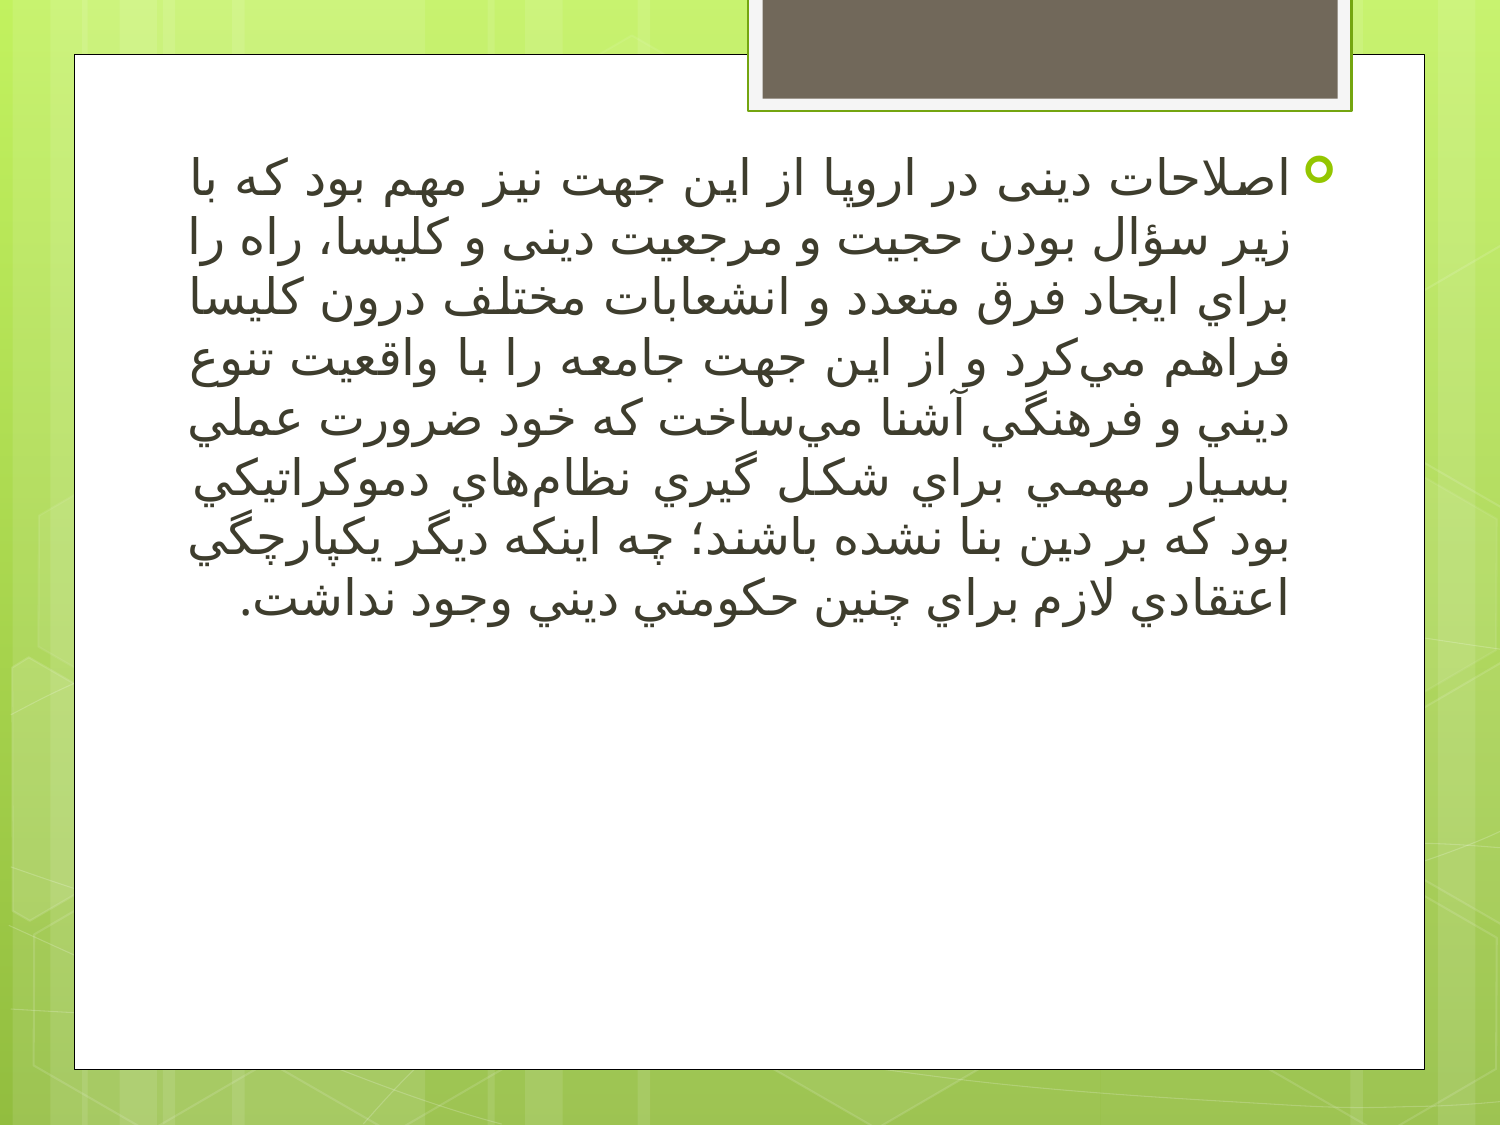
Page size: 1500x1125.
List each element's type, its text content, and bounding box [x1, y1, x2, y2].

list اصلاحات دینی در اروپا از اين جهت نيز مهم بود که با زير سؤال بودن حجيت و مرجعيت دینی و کليسا، راه را براي ايجاد فرق متعدد و انشعابات مختلف درون کليسا فراهم مي‌کرد و از اين جهت جامعه را با واقعيت تنوع ديني و فرهنگي آشنا مي‌ساخت که خود ضرورت عملي بسيار مهمي براي شکل گيري نظام‌هاي دموکراتيکي بود که بر دين بنا نشده باشند؛ چه اينکه ديگر يکپارچگي اعتقادي لازم براي چنين حکومتي ديني وجود نداشت. [171, 137, 1363, 957]
